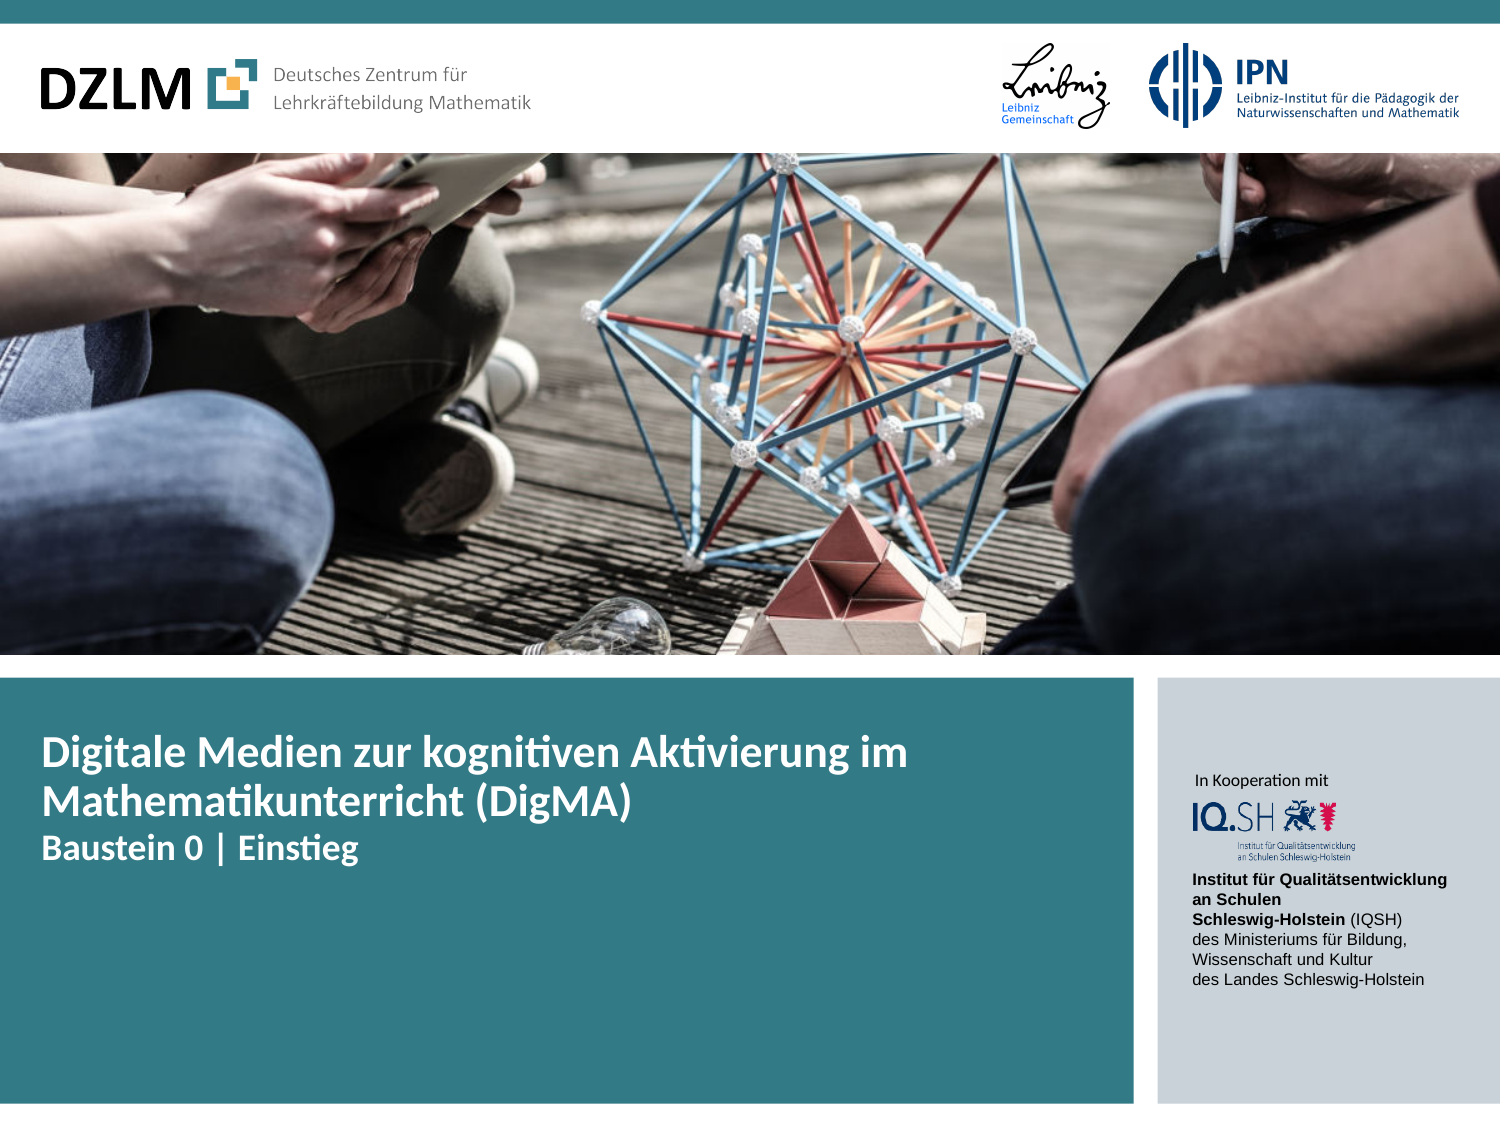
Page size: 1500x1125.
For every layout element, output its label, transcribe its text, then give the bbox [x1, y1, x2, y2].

picture [0, 153, 1500, 655]
list Baustein 0 | Einstieg [41, 827, 1087, 906]
picture [1002, 43, 1110, 129]
list Digitale Medien zur kognitiven Aktivierung im Mathematikunterricht (DigMA) [41, 728, 1087, 808]
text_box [1163, 761, 1479, 1049]
picture [1149, 43, 1459, 128]
picture [41, 24, 531, 113]
